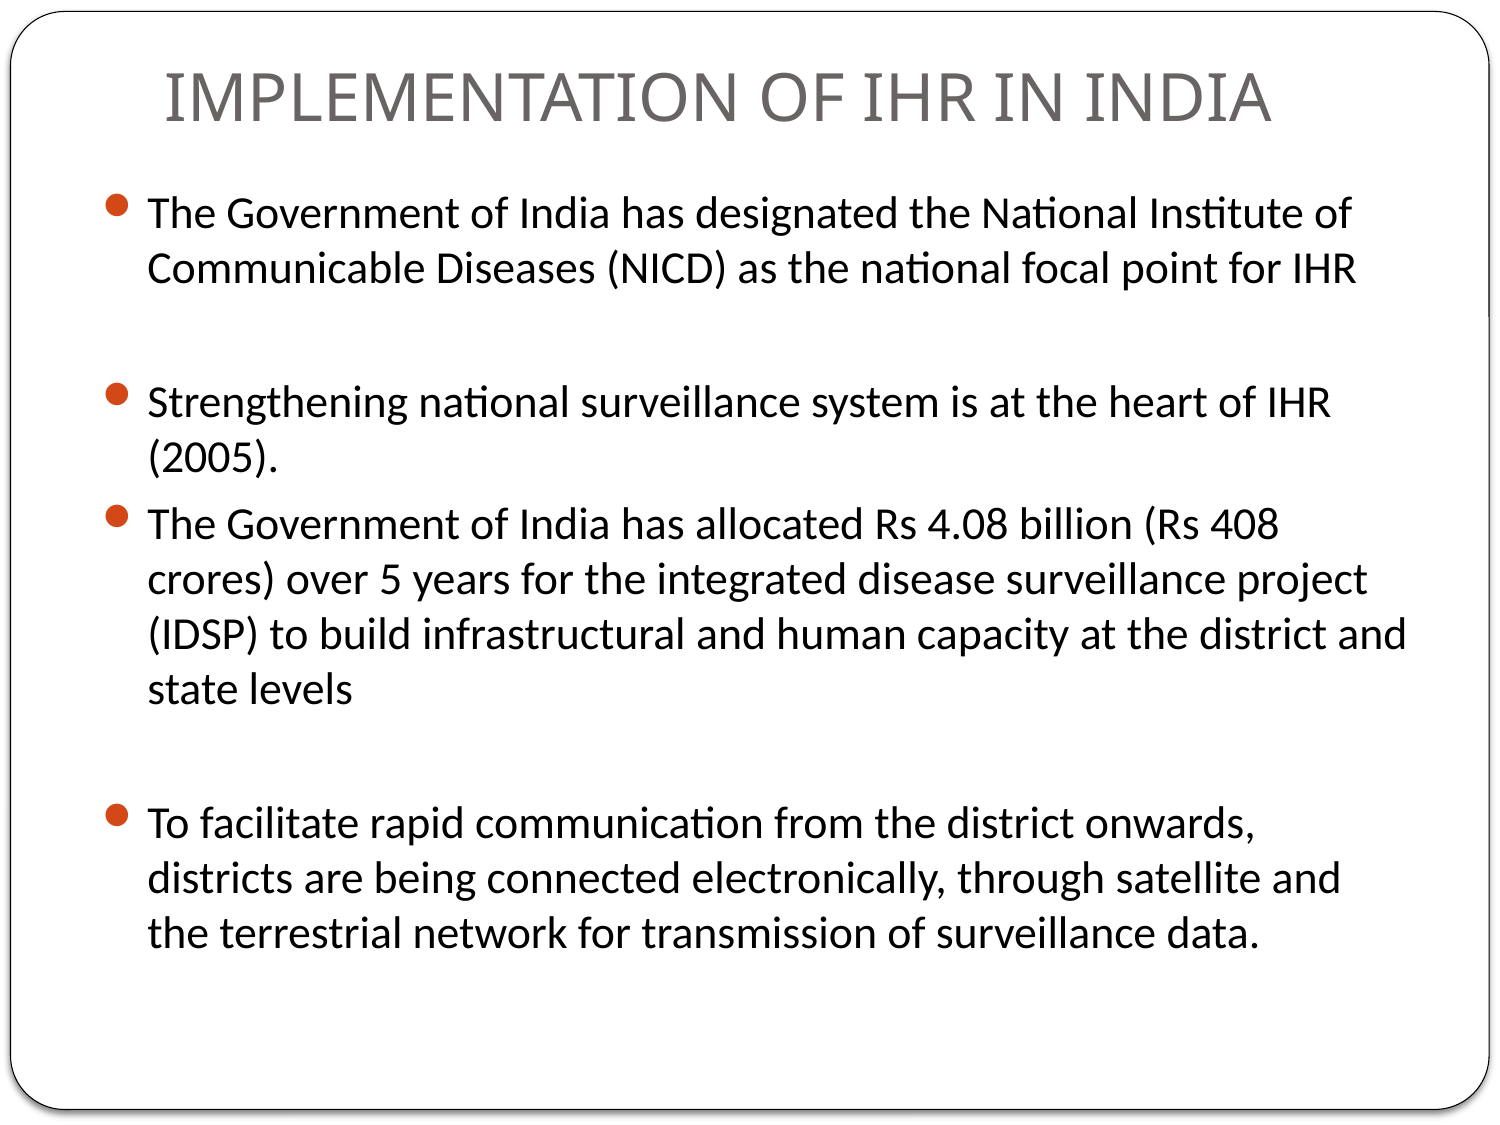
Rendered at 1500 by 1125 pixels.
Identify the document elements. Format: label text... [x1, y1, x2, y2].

title IMPLEMENTATION OF IHR IN INDIA [150, 45, 1425, 150]
list The Government of India has designated the National Institute of Communicable Diseases (NICD) as the national focal point for IHR Strengthening national surveillance system is at the heart of IHR (2005). The Government of India has allocated Rs 4.08 billion (Rs 408 crores) over 5 years for the integrated disease surveillance project (IDSP) to build infrastructural and human capacity at the district and state levels To facilitate rapid communication from the district onwards, districts are being connected electronically, through satellite and the terrestrial network for transmission of surveillance data. [87, 174, 1425, 1100]
